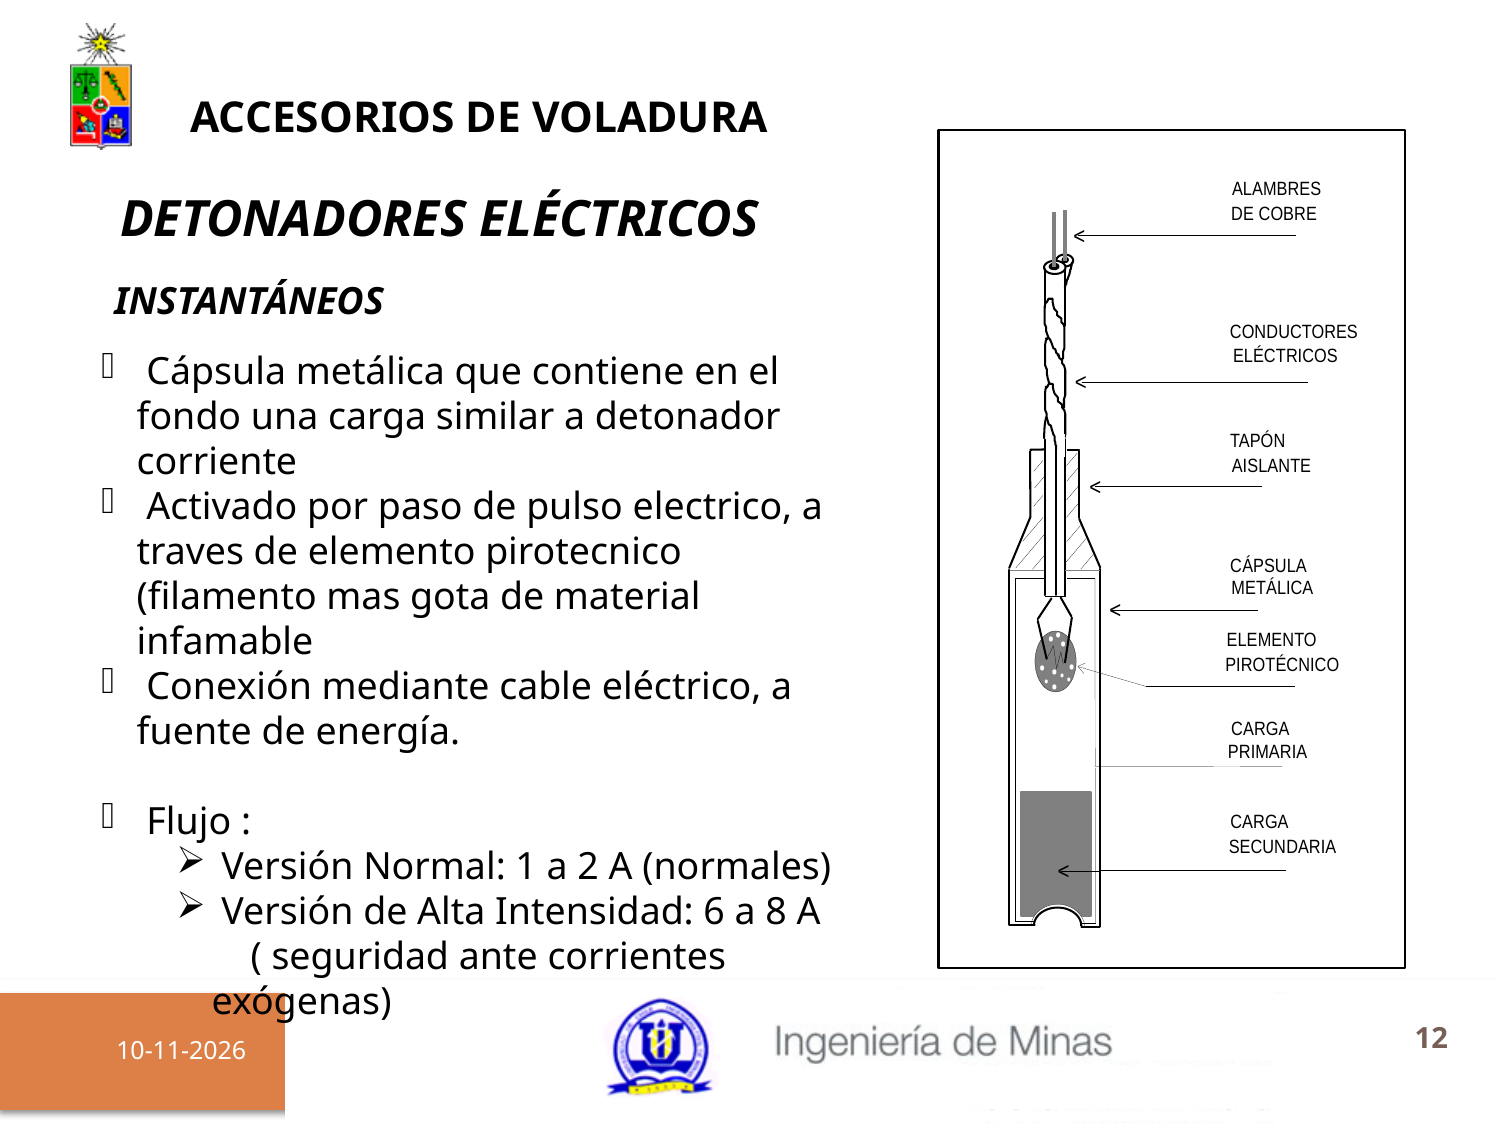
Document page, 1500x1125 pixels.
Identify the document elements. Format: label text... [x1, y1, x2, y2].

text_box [937, 128, 1407, 970]
text_box Accesorios de voladura [175, 81, 1266, 148]
picture [69, 23, 132, 151]
picture [285, 980, 1500, 1125]
text_box Cápsula metálica que contiene en el fondo una carga similar a detonador corriente Activado por paso de pulso electrico, a traves de elemento pirotecnico (filamento mas gota de material infamable Conexión mediante cable eléctrico, a fuente de energía. Flujo : Versión Normal: 1 a 2 A (normales) Versión de Alta Intensidad: 6 a 8 A ( seguridad ante corrientes exógenas) [46, 339, 868, 1030]
text_box Detonadores eléctricos [105, 187, 931, 254]
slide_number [12, 995, 279, 1108]
text_box Instantáneos [99, 269, 399, 330]
